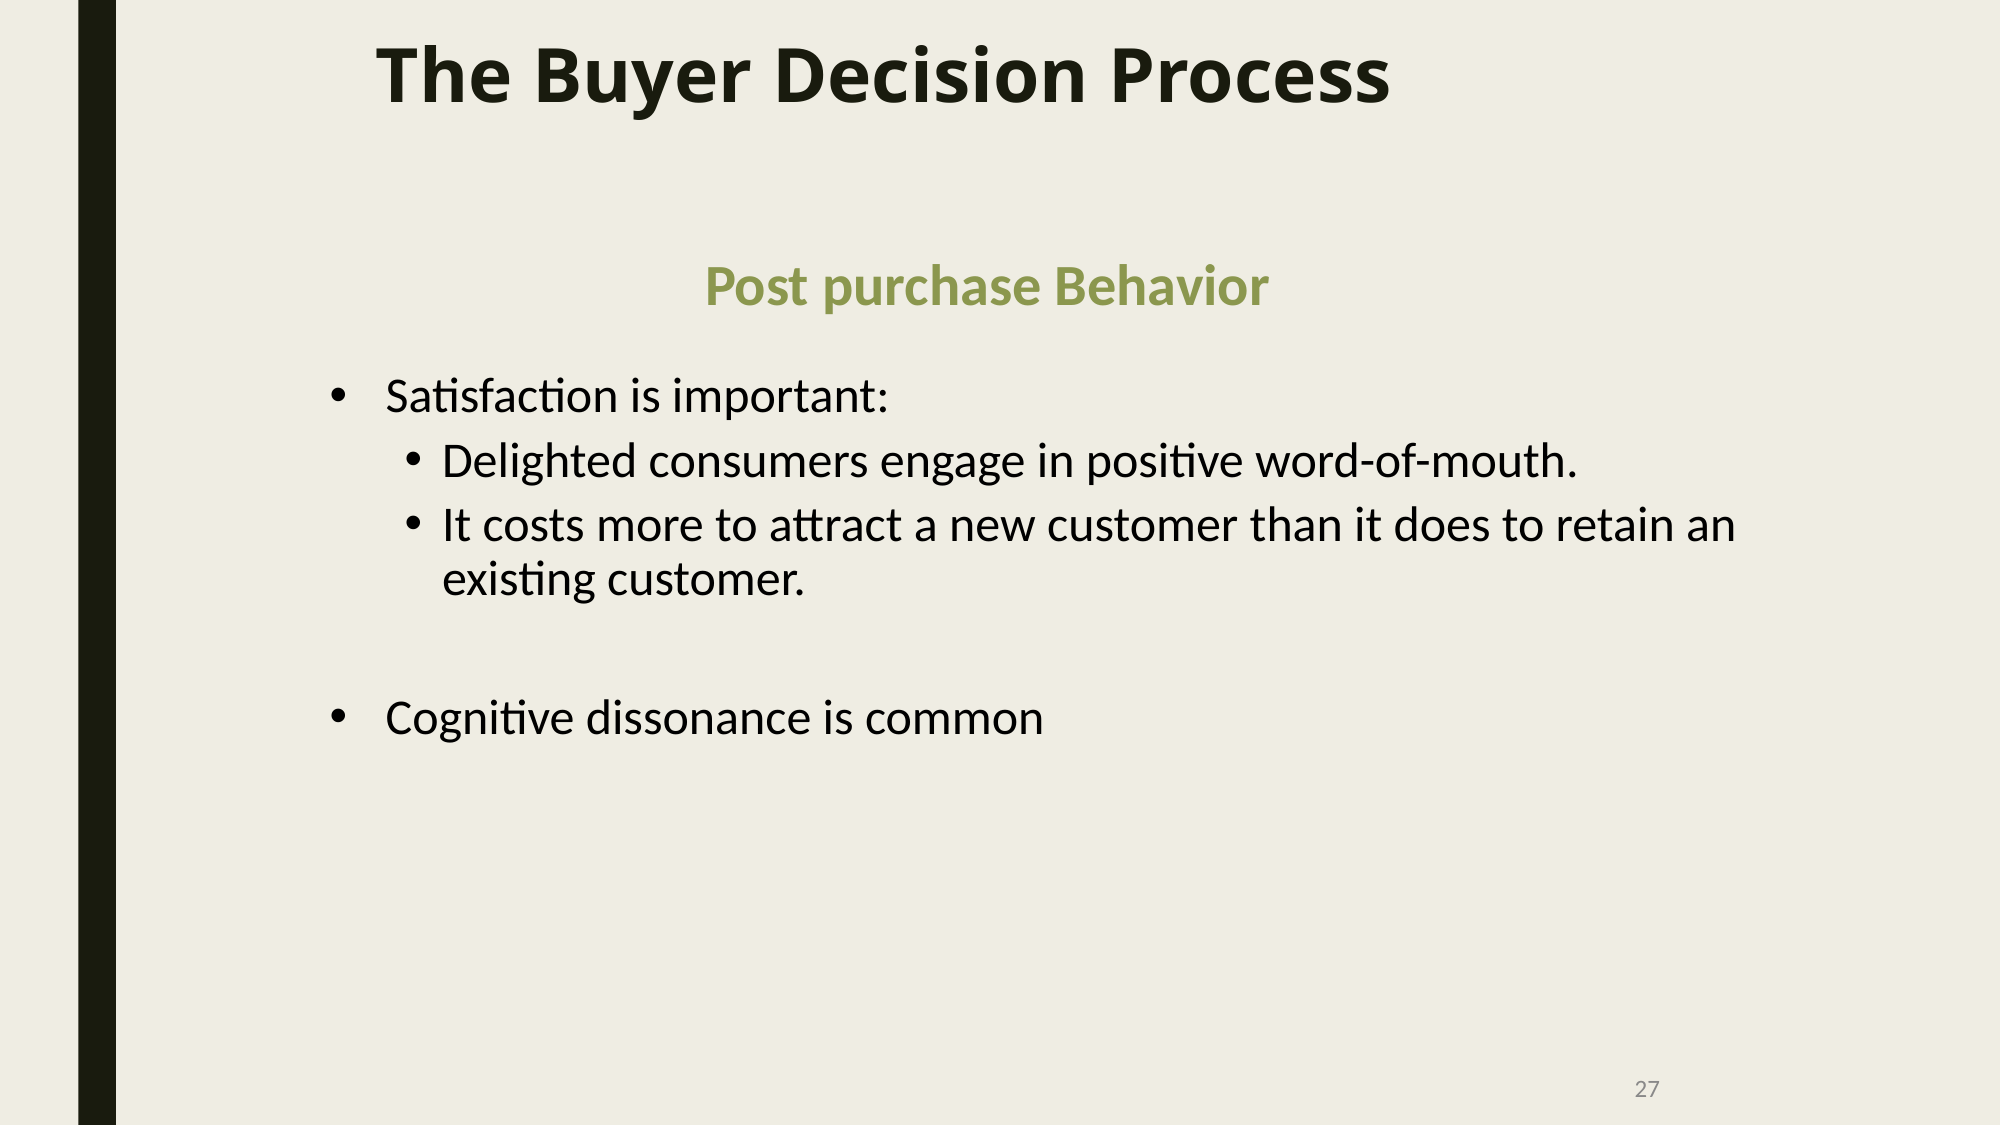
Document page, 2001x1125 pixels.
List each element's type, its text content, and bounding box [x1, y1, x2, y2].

text_box Post purchase Behavior [399, 240, 1575, 303]
title The Buyer Decision Process [360, 31, 1640, 271]
text_box [391, 228, 1567, 291]
slide_number 27 [1325, 1057, 1675, 1118]
text_box Satisfaction is important: Delighted consumers engage in positive word-of-mouth. It costs more to attract a new customer than it does to retain an existing customer. Cognitive dissonance is common [314, 362, 1756, 951]
